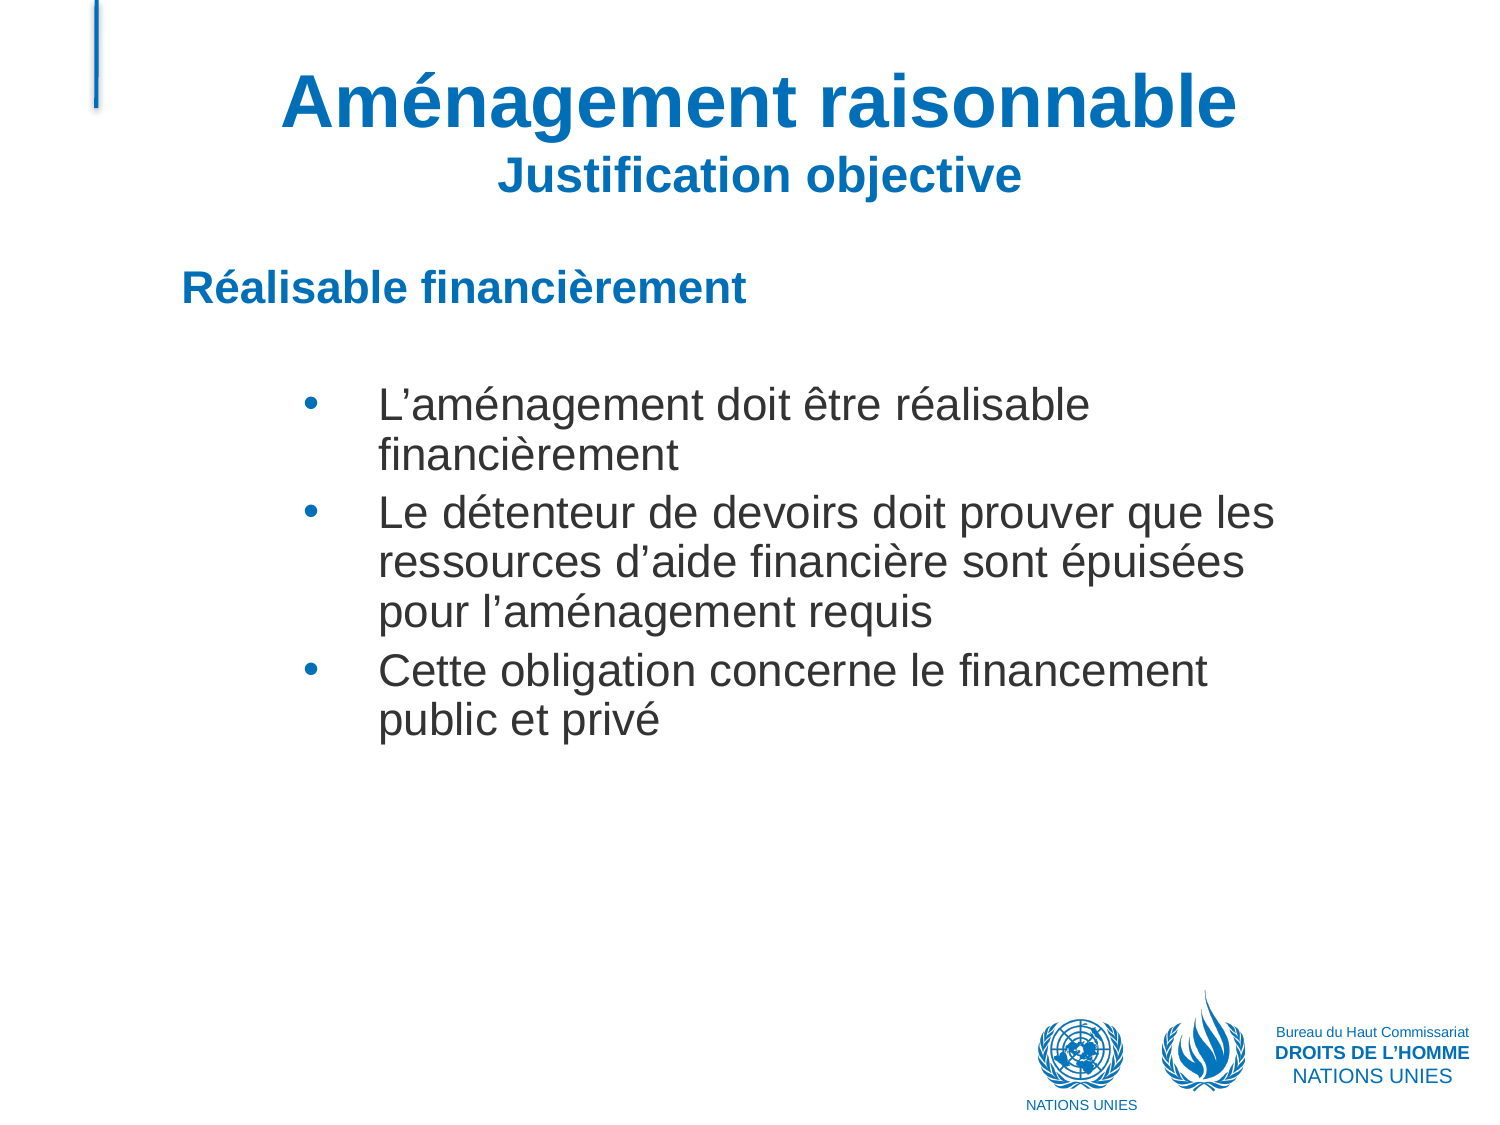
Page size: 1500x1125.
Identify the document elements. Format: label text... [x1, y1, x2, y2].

text_box Bureau du Haut Commissariat DROITS DE L’HOMME NATIONS UNIES [1245, 1015, 1500, 1096]
text_box Réalisable financièrement L’aménagement doit être réalisable financièrement Le détenteur de devoirs doit prouver que les ressources d’aide financière sont épuisées pour l’aménagement requis Cette obligation concerne le financement public et privé [166, 256, 1325, 925]
picture [1037, 990, 1457, 1107]
title Aménagement raisonnable Justification objective [64, 45, 1456, 224]
text_box NATIONS UNIES [980, 1088, 1184, 1121]
